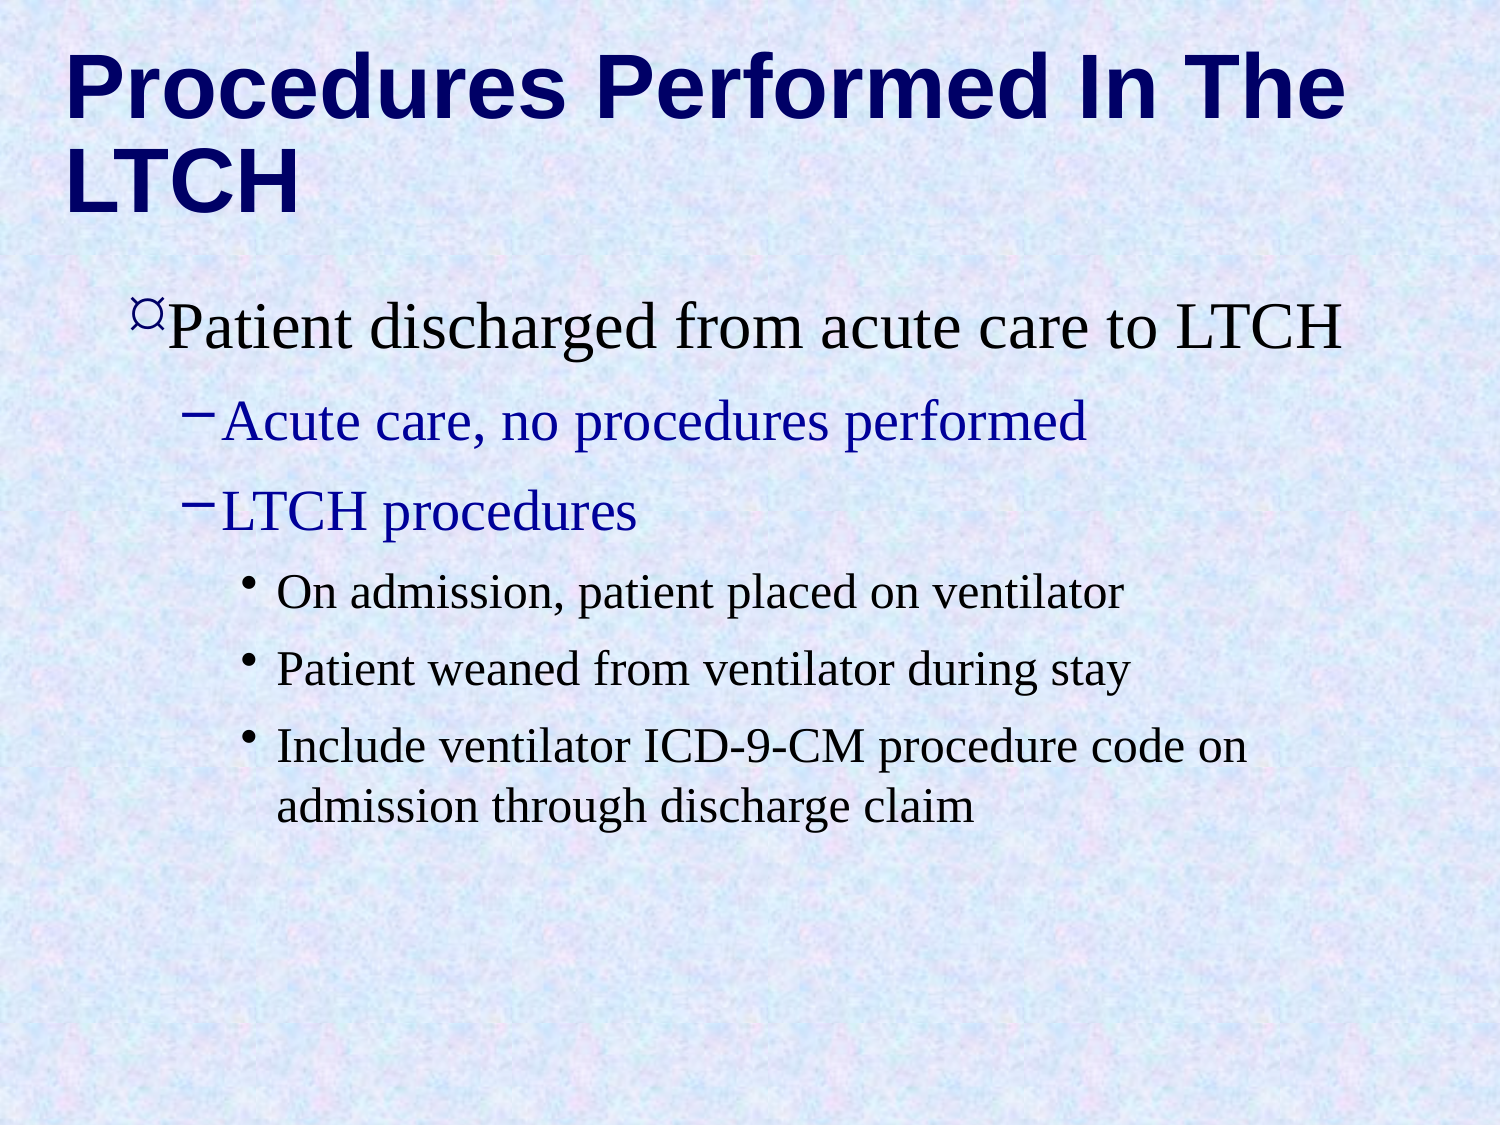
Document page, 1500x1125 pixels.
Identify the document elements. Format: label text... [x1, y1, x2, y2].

title Procedures Performed In The LTCH [50, 37, 1450, 238]
list Patient discharged from acute care to LTCH Acute care, no procedures performed LTCH procedures On admission, patient placed on ventilator Patient weaned from ventilator during stay Include ventilator ICD-9-CM procedure code on admission through discharge claim [112, 275, 1375, 1050]
